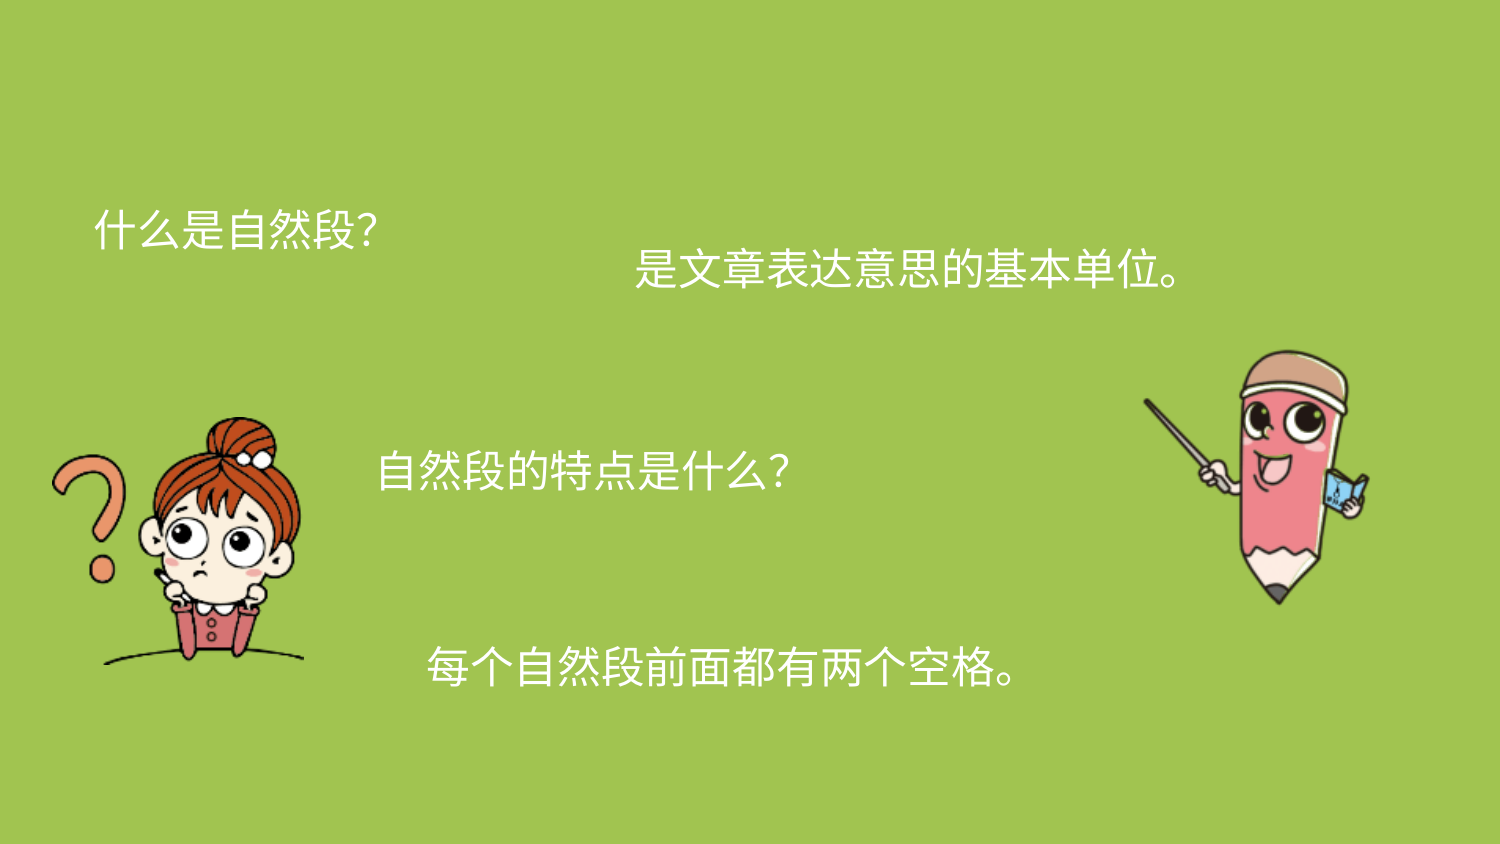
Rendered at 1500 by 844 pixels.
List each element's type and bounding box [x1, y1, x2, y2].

picture [52, 417, 304, 665]
picture [1133, 346, 1395, 609]
text_box [328, 399, 900, 527]
text_box [54, 158, 479, 286]
text_box [611, 208, 1395, 336]
text_box [397, 600, 1182, 729]
